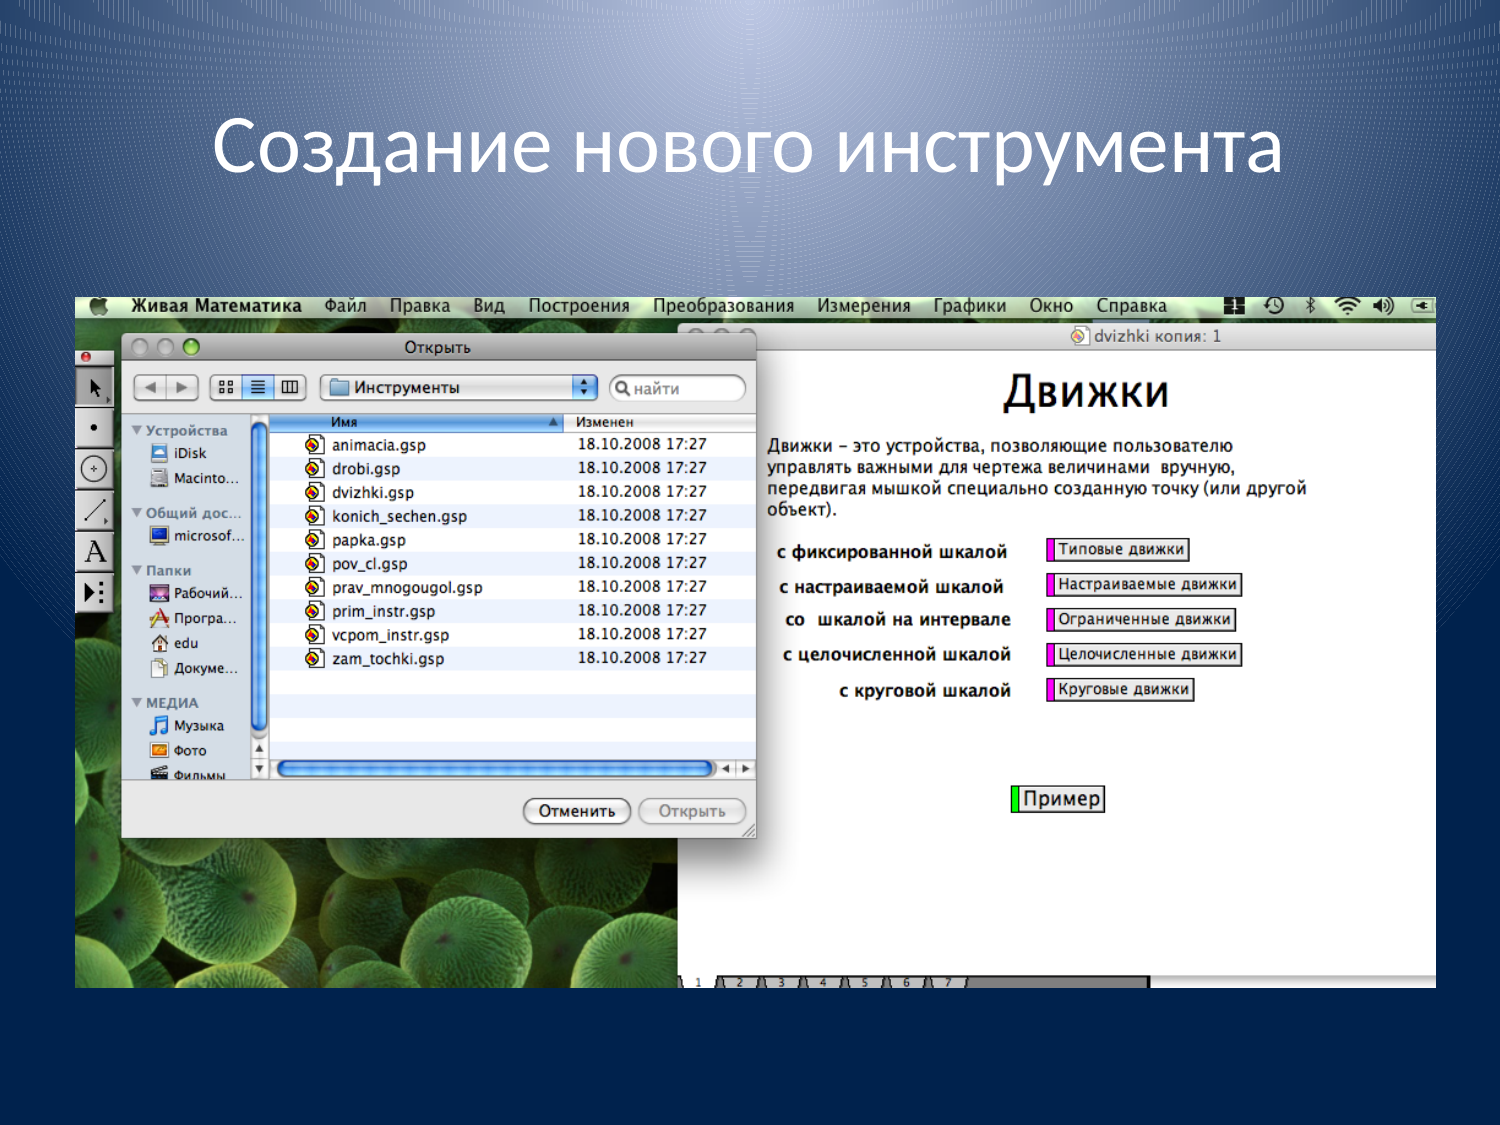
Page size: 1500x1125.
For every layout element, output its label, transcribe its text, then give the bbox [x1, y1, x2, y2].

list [74, 297, 1436, 988]
title Создание нового инструмента [75, 45, 1425, 233]
